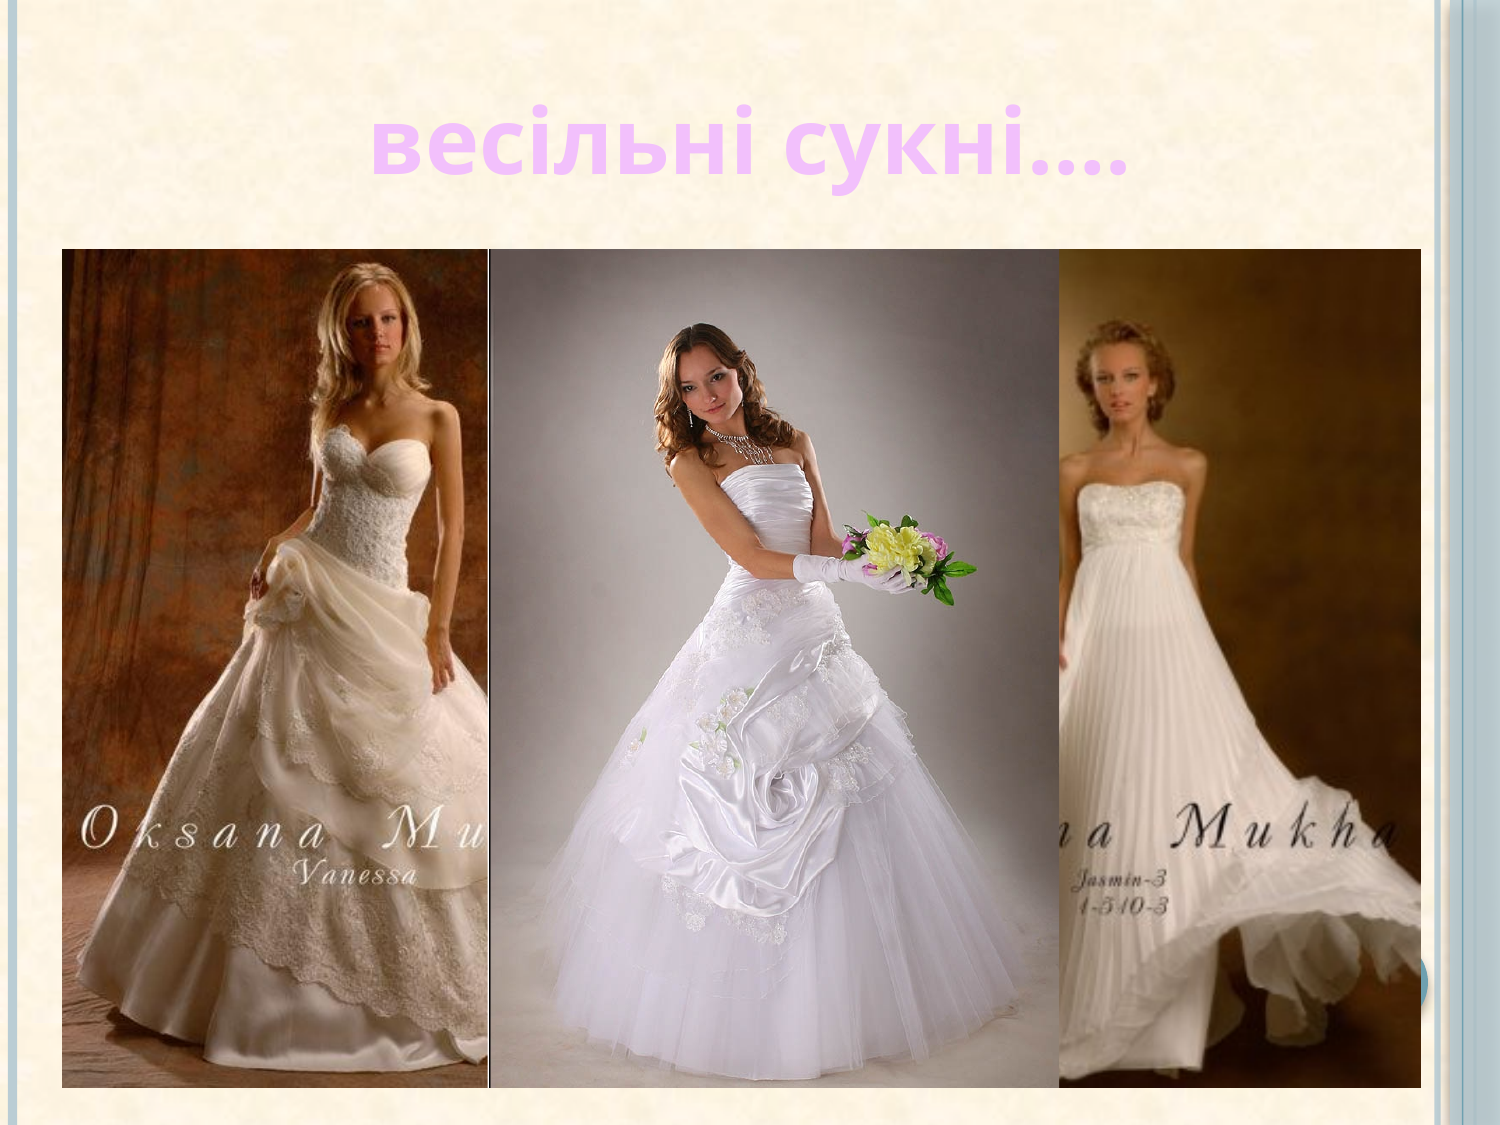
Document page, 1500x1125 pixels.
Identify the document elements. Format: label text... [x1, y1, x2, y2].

title весільні сукні…. [350, 50, 1150, 200]
picture [62, 249, 1422, 1088]
